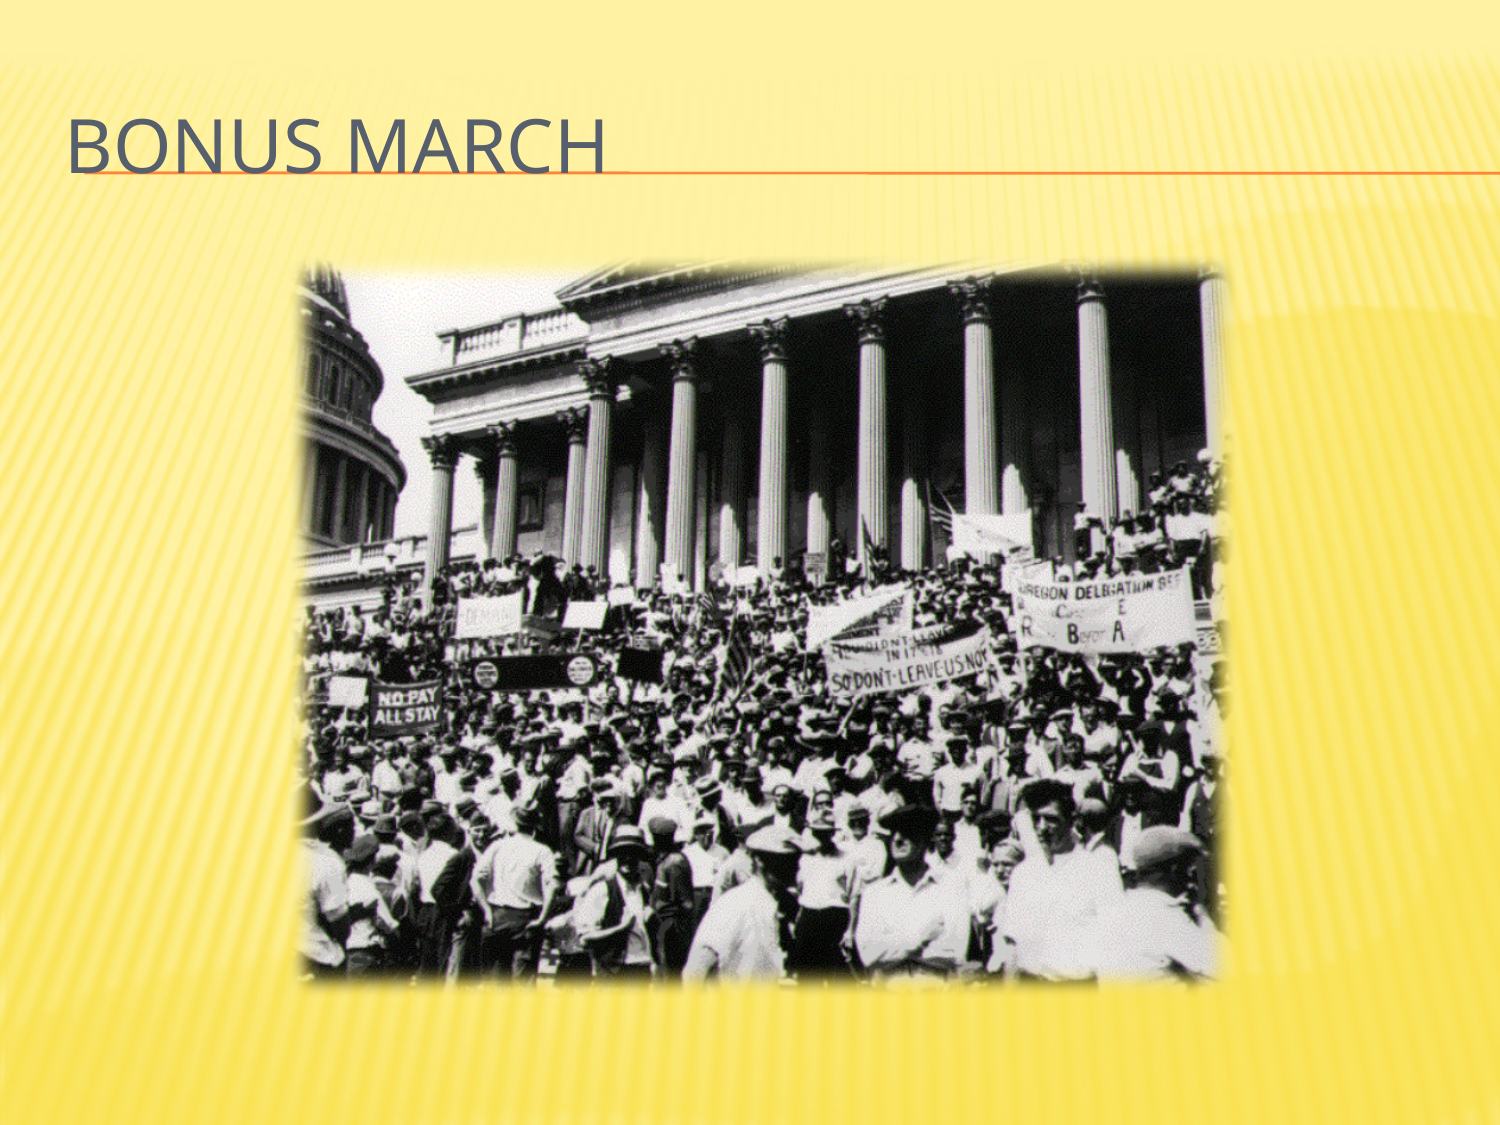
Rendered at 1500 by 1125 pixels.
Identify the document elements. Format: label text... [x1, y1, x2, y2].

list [288, 254, 1237, 998]
title Bonus March [50, 75, 1475, 213]
